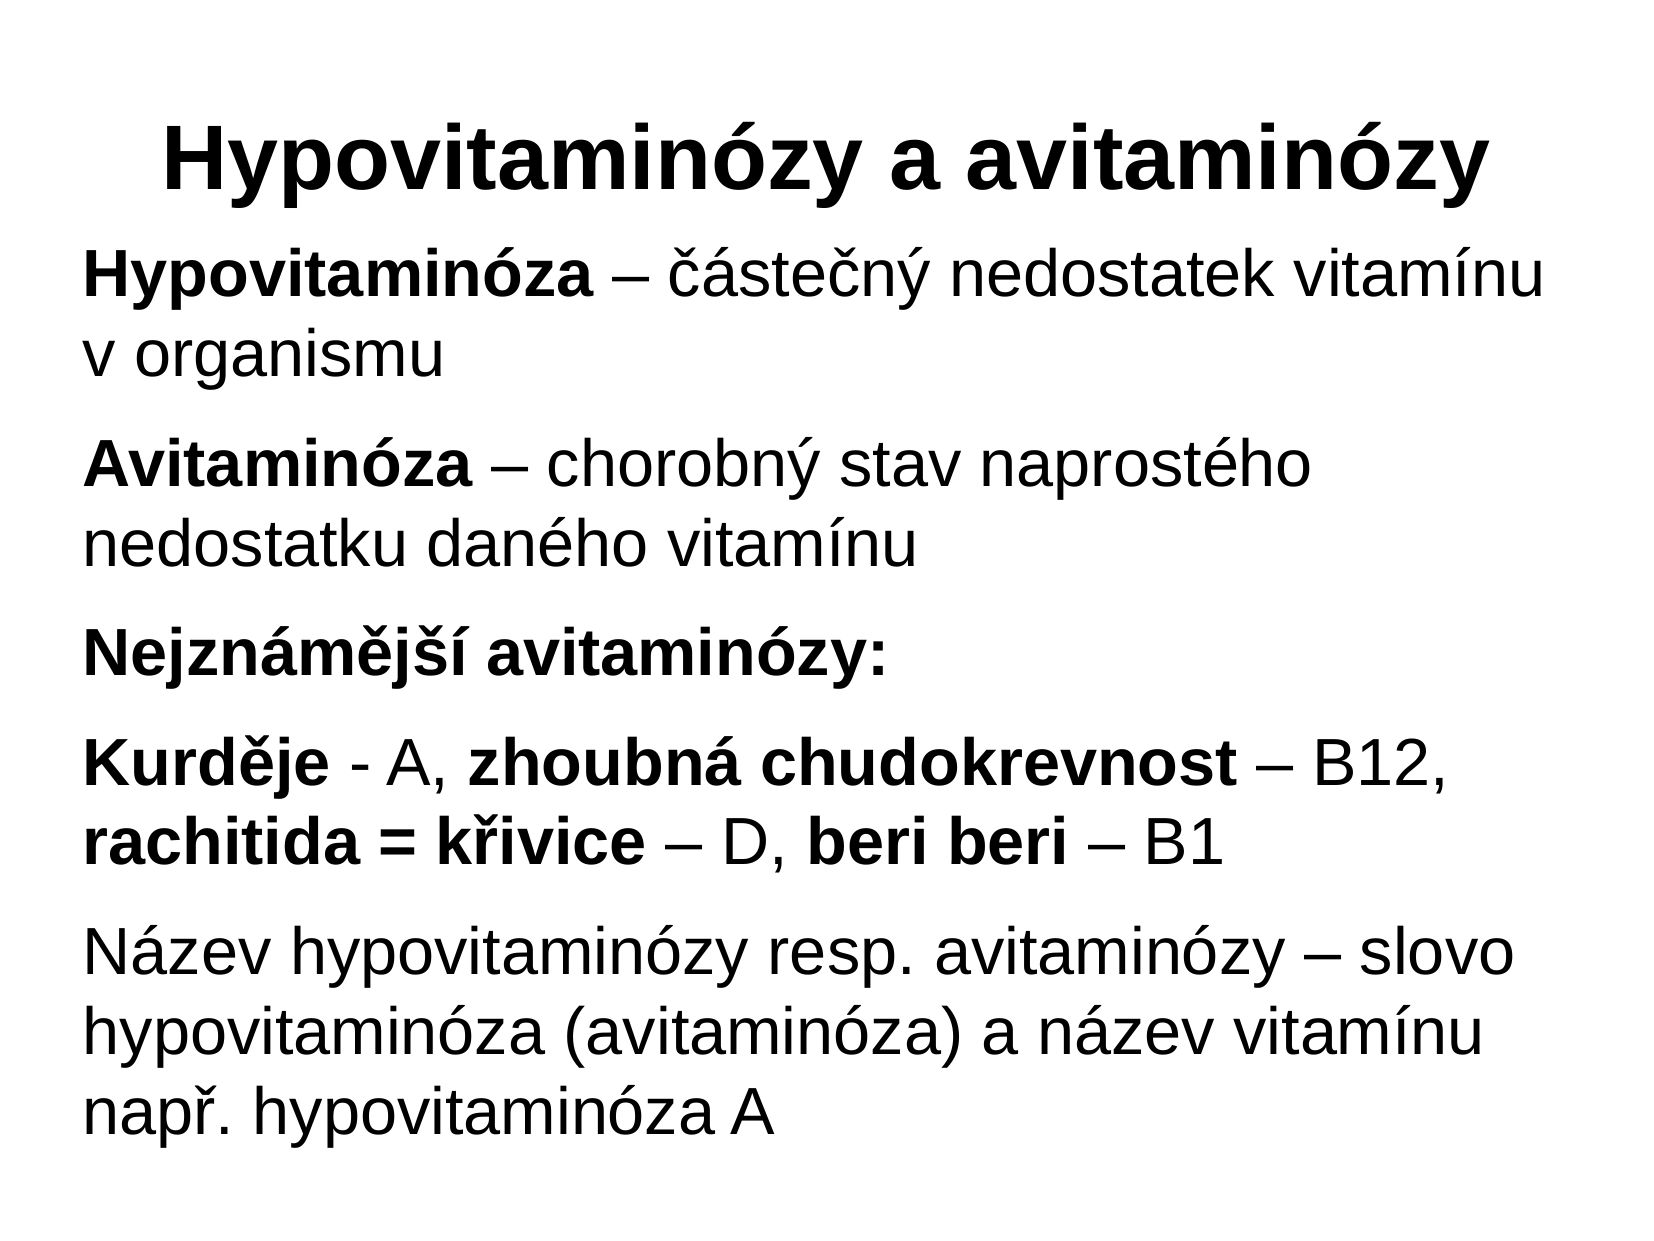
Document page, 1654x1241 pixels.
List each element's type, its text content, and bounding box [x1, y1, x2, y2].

list Hypovitaminóza – částečný nedostatek vitamínu v organismu Avitaminóza – chorobný stav naprostého nedostatku daného vitamínu Nejznámější avitaminózy: Kurděje - A, zhoubná chudokrevnost – B12, rachitida = křivice – D, beri beri – B1 Název hypovitaminózy resp. avitaminózy – slovo hypovitaminóza (avitaminóza) a název vitamínu např. hypovitaminóza A [82, 230, 1571, 1241]
title Hypovitaminózy a avitaminózy [82, 49, 1571, 230]
